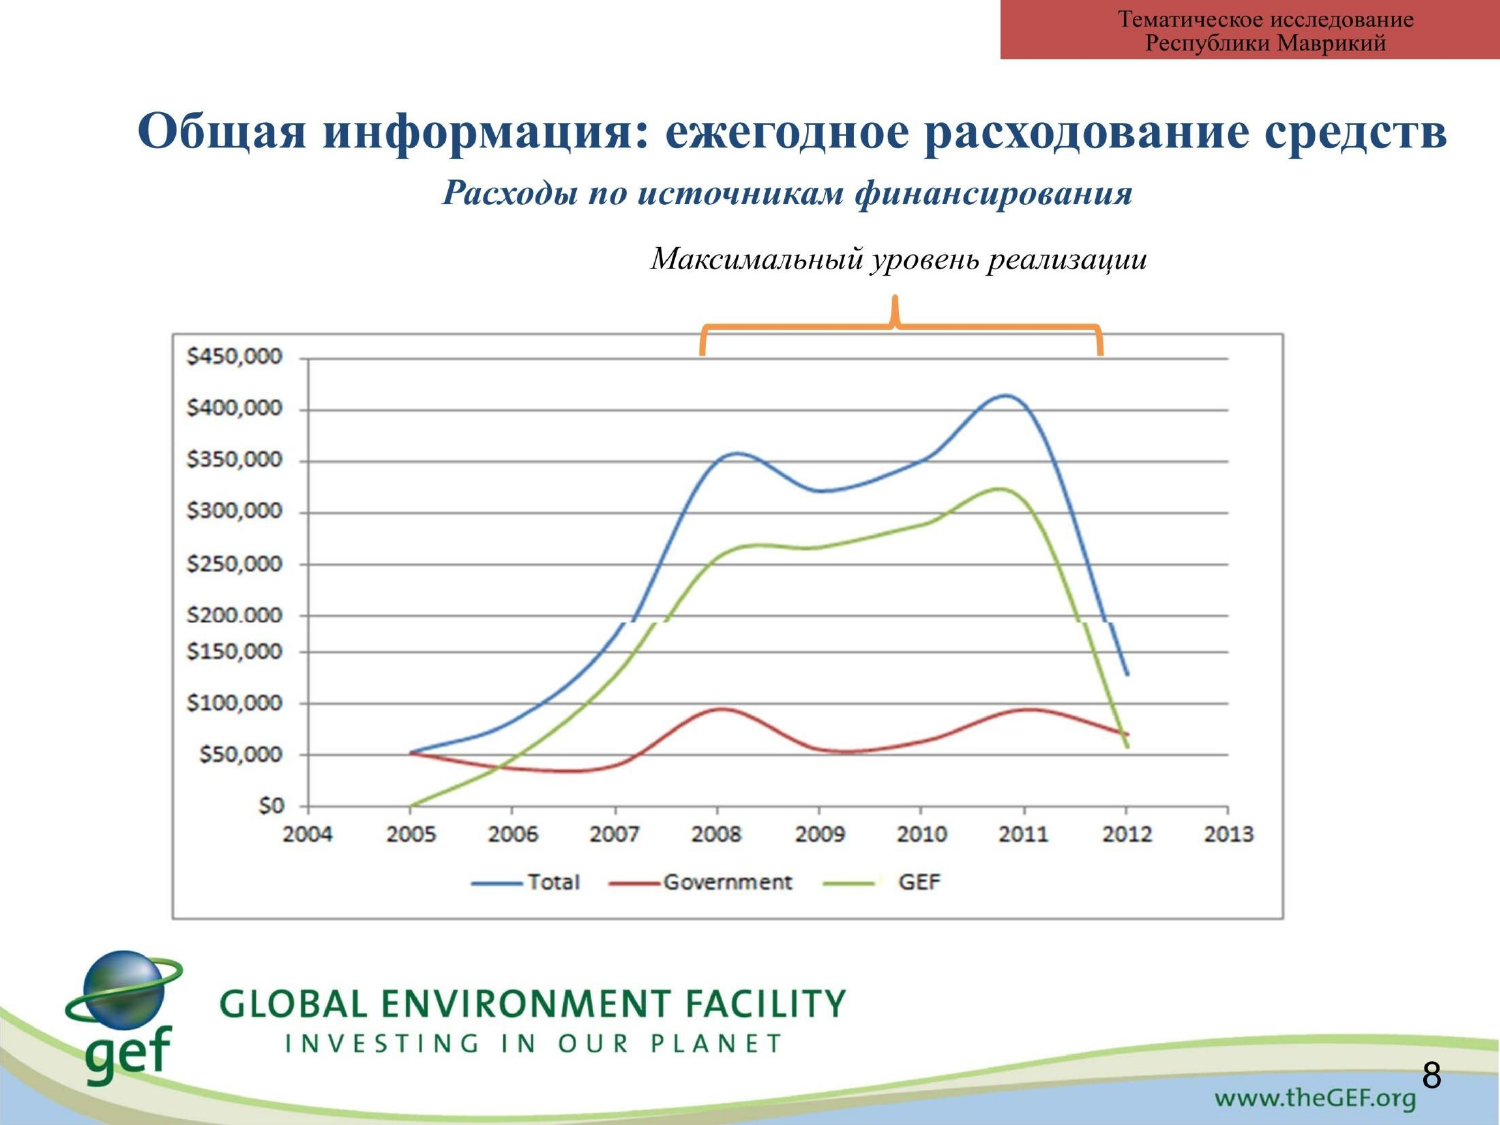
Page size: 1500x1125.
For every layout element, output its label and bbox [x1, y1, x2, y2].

text_box [0, 0, 1500, 1125]
